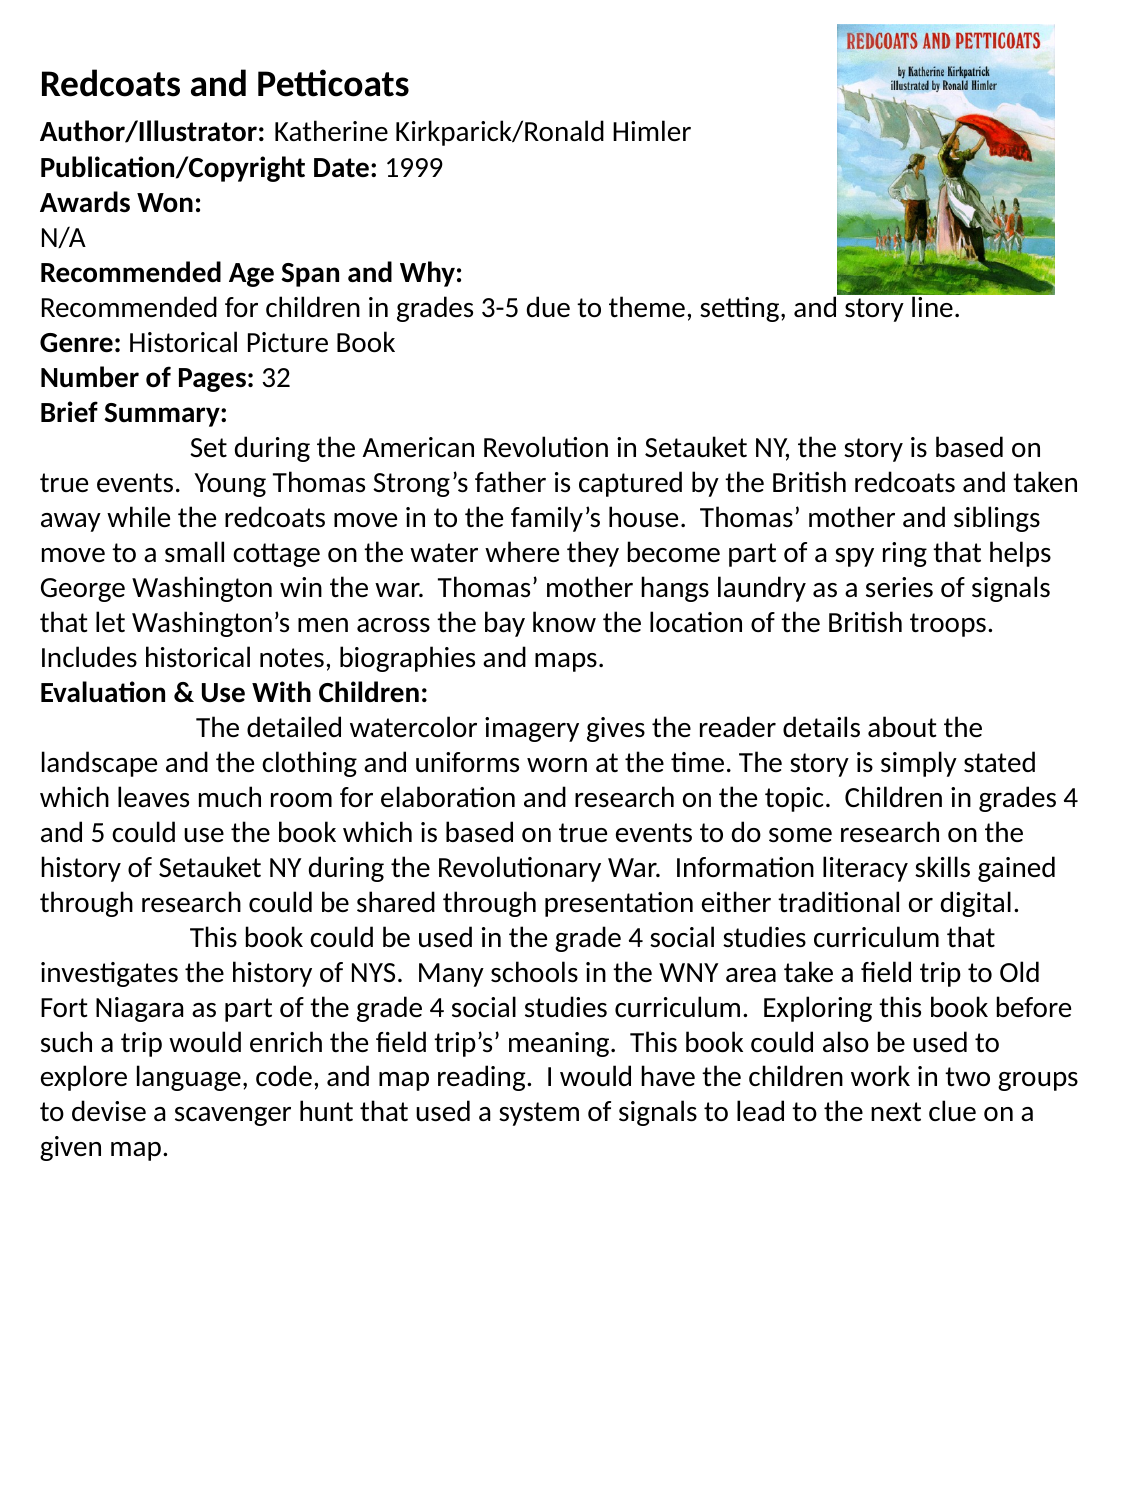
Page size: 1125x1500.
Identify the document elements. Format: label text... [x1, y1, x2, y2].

picture [837, 24, 1055, 296]
text_box Redcoats and Petticoats Author/Illustrator: Katherine Kirkparick/Ronald Himler Publication/Copyright Date: 1999 Awards Won: N/A Recommended Age Span and Why: Recommended for children in grades 3-5 due to theme, setting, and story line. Genre: Historical Picture Book Number of Pages: 32 Brief Summary: Set during the American Revolution in Setauket NY, the story is based on true events. Young Thomas Strong’s father is captured by the British redcoats and taken away while the redcoats move in to the family’s house. Thomas’ mother and siblings move to a small cottage on the water where they become part of a spy ring that helps George Washington win the war. Thomas’ mother hangs laundry as a series of signals that let Washington’s men across the bay know the location of the British troops. Includes historical notes, biographies and maps. Evaluation & Use With Children: The detailed watercolor imagery gives the reader details about the landscape and the clothing and uniforms worn at the time. The story is simply stated which leaves much room for elaboration and research on the topic. Children in grades 4 and 5 could use the book which is based on true events to do some research on the history of Setauket NY during the Revolutionary War. Information literacy skills gained through research could be shared through presentation either traditional or digital. This book could be used in the grade 4 social studies curriculum that investigates the history of NYS. Many schools in the WNY area take a field trip to Old Fort Niagara as part of the grade 4 social studies curriculum. Exploring this book before such a trip would enrich the field trip’s’ meaning. This book could also be used to explore language, code, and map reading. I would have the children work in two groups to devise a scavenger hunt that used a system of signals to lead to the next clue on a given map. [24, 51, 1100, 1171]
